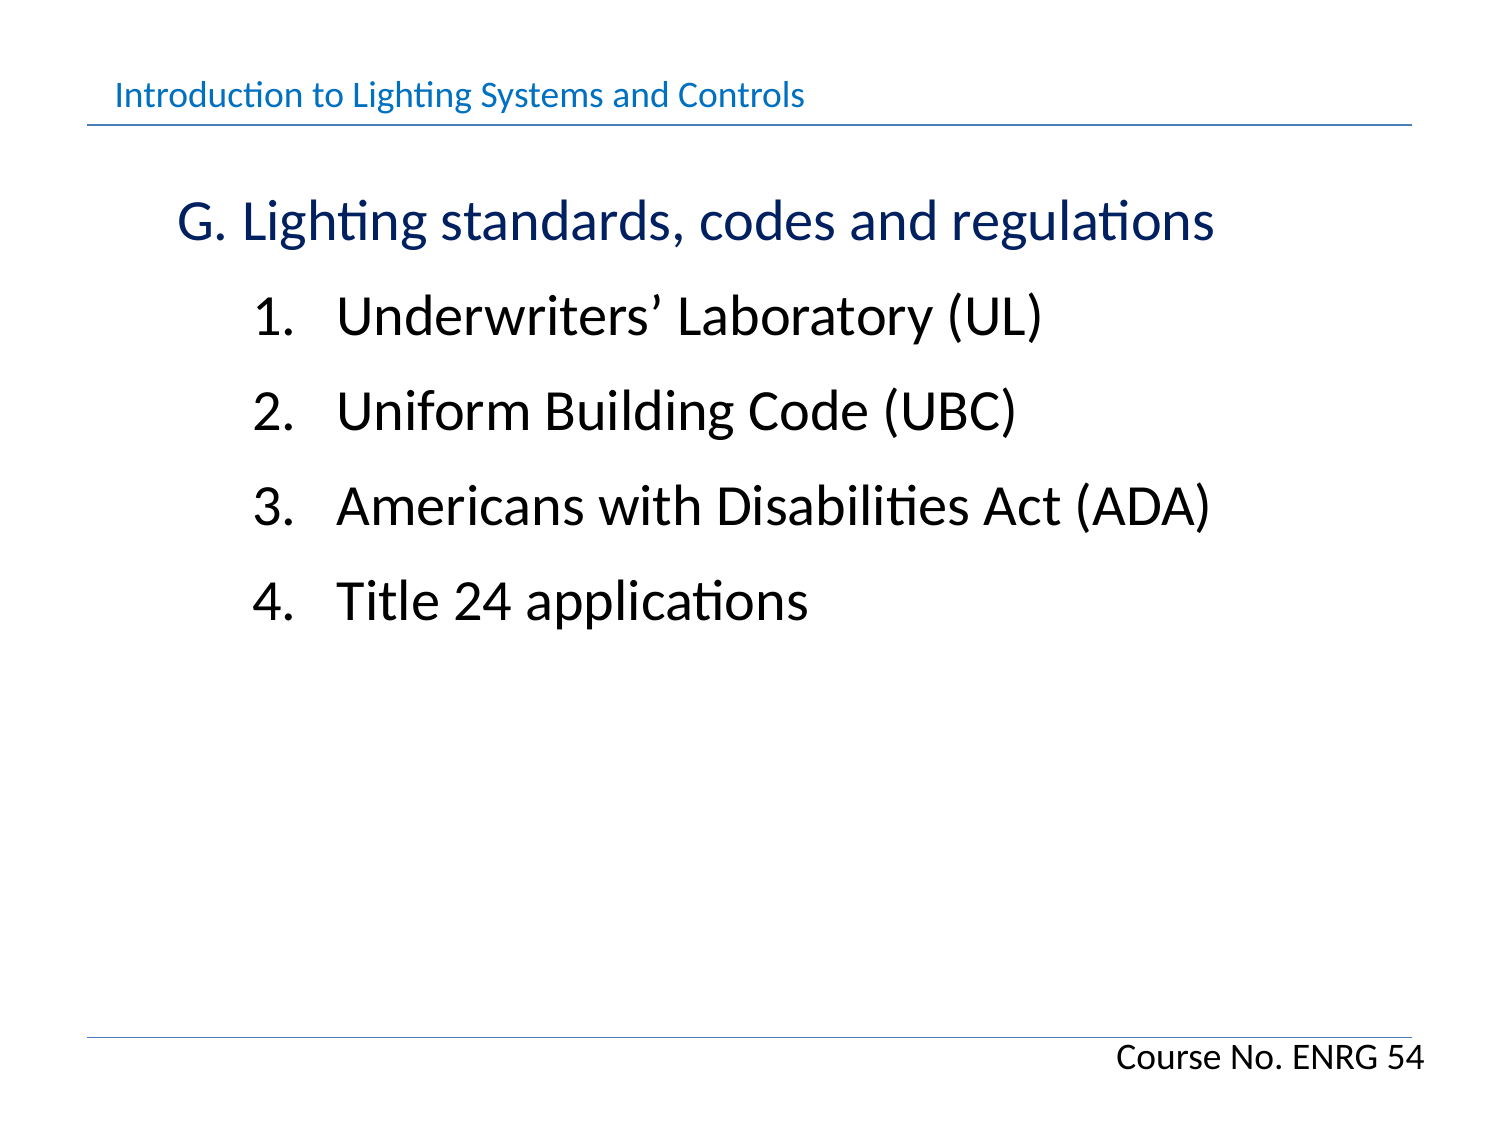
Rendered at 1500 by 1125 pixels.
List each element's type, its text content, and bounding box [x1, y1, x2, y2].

text_box Course No. ENRG 54 [1101, 1024, 1441, 1085]
text_box Introduction to Lighting Systems and Controls [99, 62, 838, 123]
text_box G. Lighting standards, codes and regulations Underwriters’ Laboratory (UL) Uniform Building Code (UBC) Americans with Disabilities Act (ADA) Title 24 applications [162, 174, 1275, 735]
